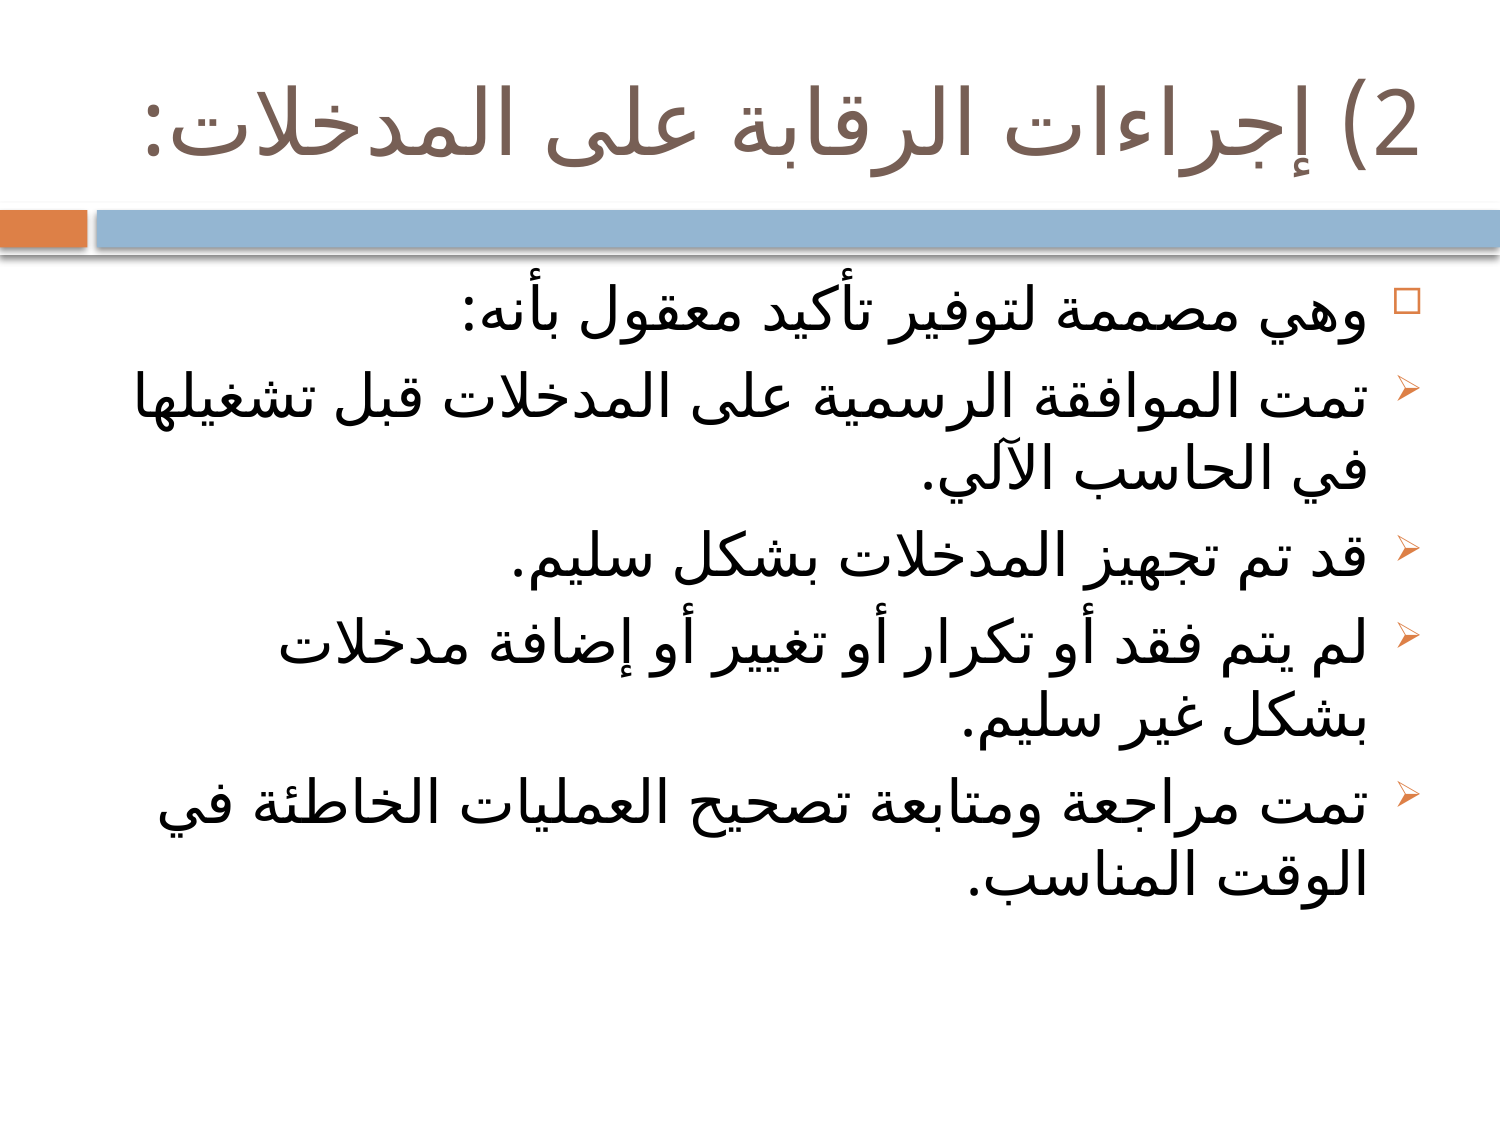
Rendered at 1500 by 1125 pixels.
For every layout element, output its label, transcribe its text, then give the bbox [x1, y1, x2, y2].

list وهي مصممة لتوفير تأكيد معقول بأنه: تمت الموافقة الرسمية على المدخلات قبل تشغيلها في الحاسب الآلي. قد تم تجهيز المدخلات بشكل سليم. لم يتم فقد أو تكرار أو تغيير أو إضافة مدخلات بشكل غير سليم. تمت مراجعة ومتابعة تصحيح العمليات الخاطئة في الوقت المناسب. [100, 262, 1438, 1000]
title 2) إجراءات الرقابة على المدخلات: [100, 37, 1438, 200]
